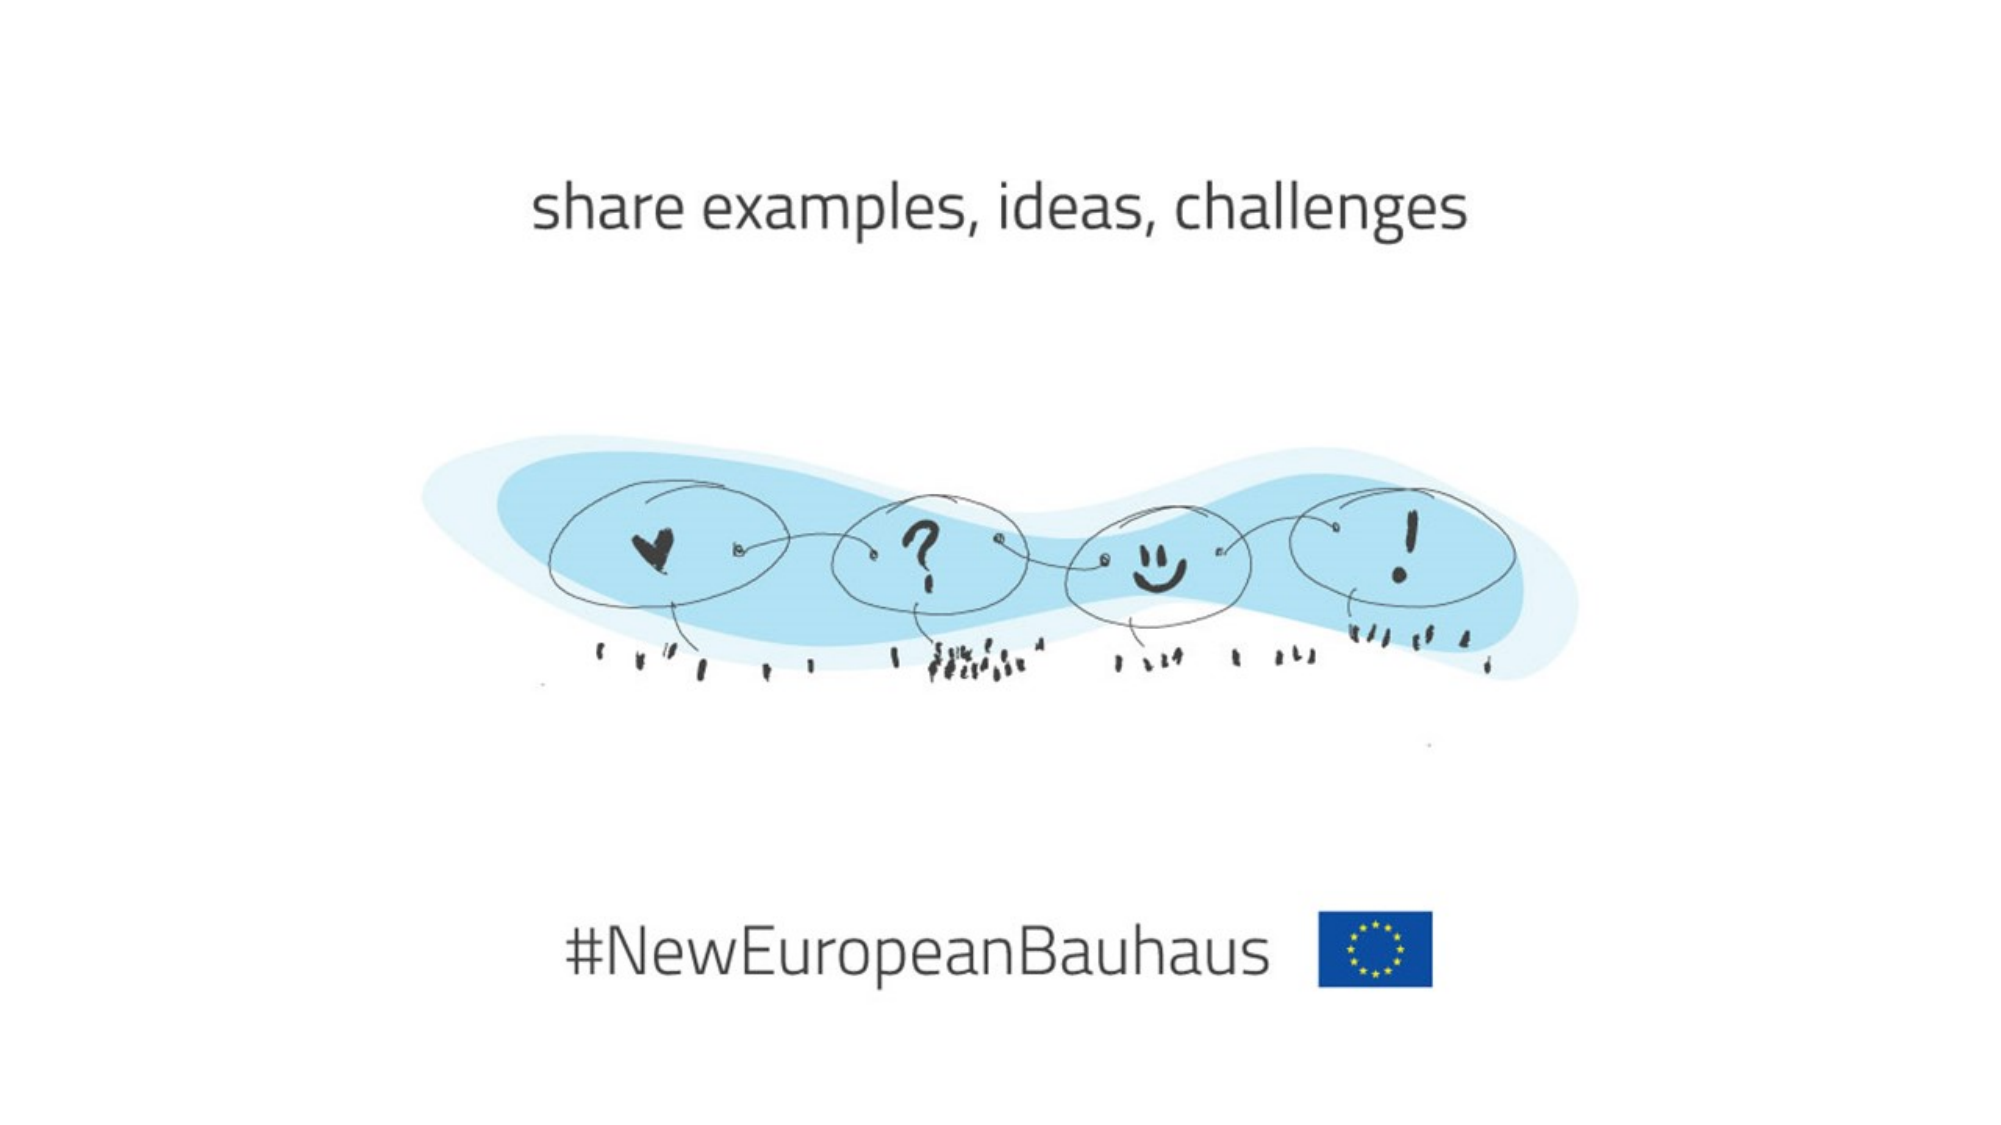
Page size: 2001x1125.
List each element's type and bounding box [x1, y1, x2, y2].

picture [348, 41, 1652, 1084]
